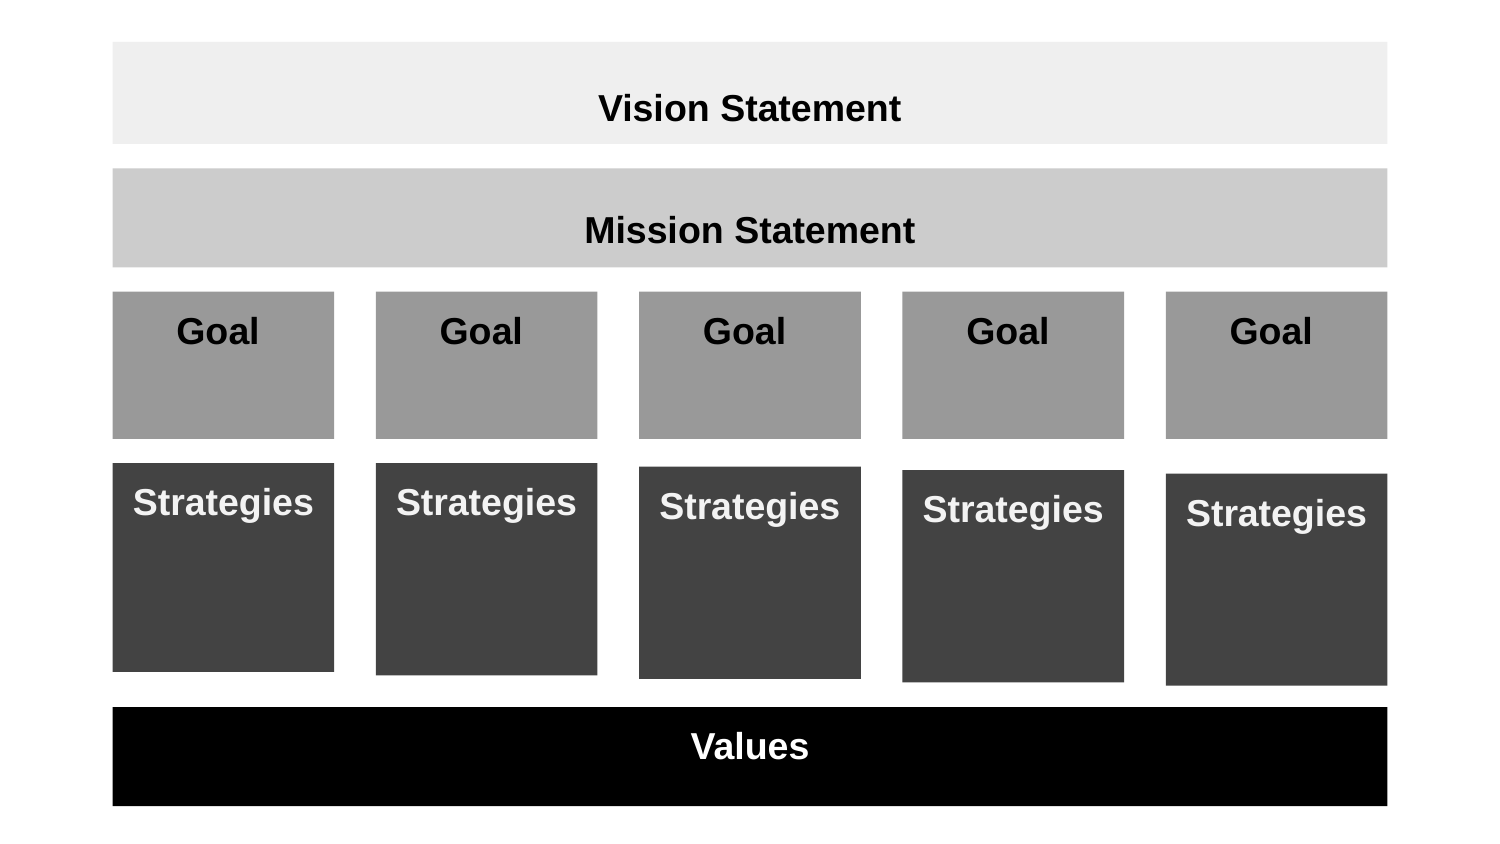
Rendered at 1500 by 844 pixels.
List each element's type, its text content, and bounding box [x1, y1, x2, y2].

subtitle Goal [902, 291, 1125, 439]
subtitle Goal [112, 291, 335, 439]
subtitle Strategies [1165, 473, 1388, 686]
title Vision Statement [112, 41, 1388, 144]
subtitle Strategies [639, 466, 861, 679]
subtitle Goal [639, 291, 861, 439]
subtitle Strategies [902, 470, 1125, 683]
subtitle Goal [1165, 291, 1388, 439]
subtitle Strategies [375, 463, 598, 676]
subtitle Values [112, 707, 1388, 807]
subtitle Goal [375, 291, 598, 439]
subtitle Strategies [112, 463, 335, 672]
subtitle Mission Statement [112, 168, 1388, 268]
